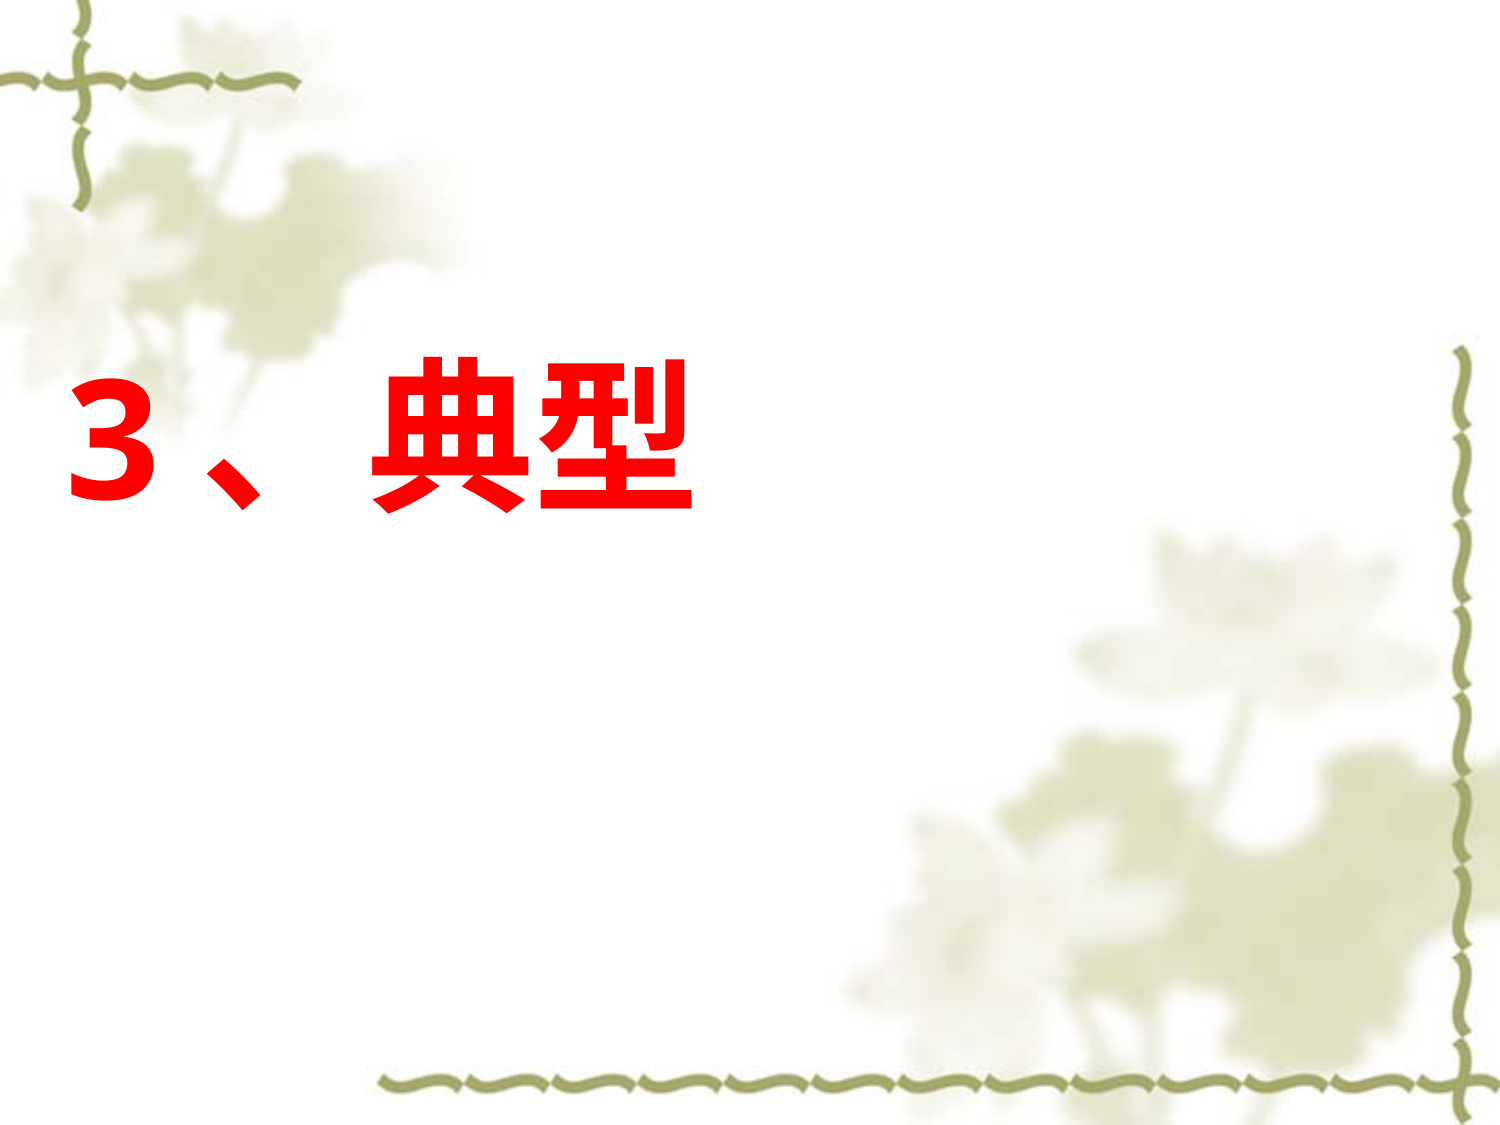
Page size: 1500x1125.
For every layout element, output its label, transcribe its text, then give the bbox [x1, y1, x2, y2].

list 3、典型 [49, 324, 1452, 963]
picture [0, 0, 1500, 1125]
